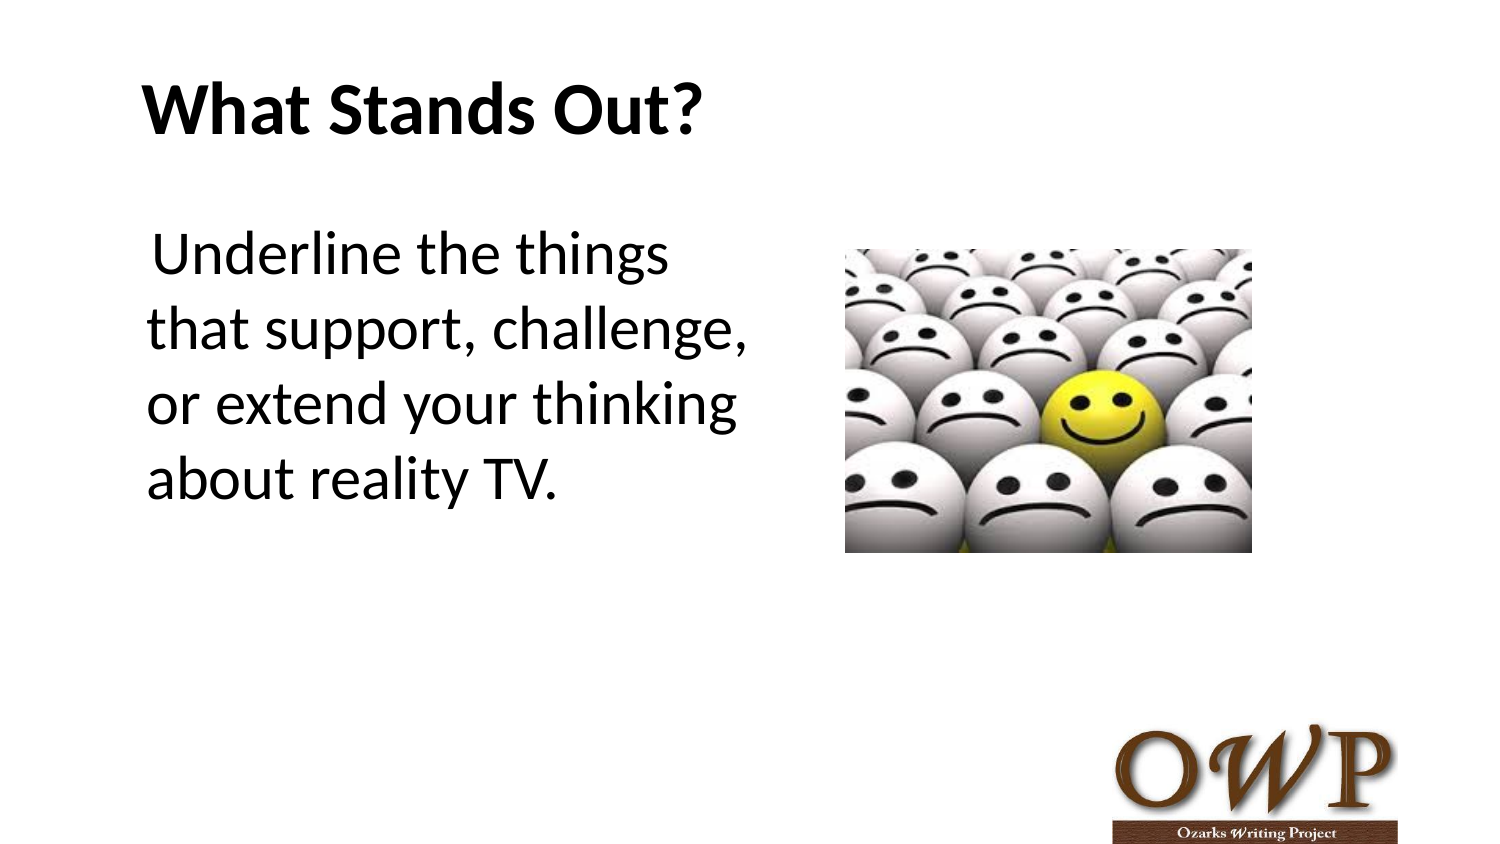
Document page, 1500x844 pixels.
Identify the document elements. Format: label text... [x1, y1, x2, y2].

title What Stands Out? [75, 33, 1425, 175]
picture [1112, 717, 1399, 844]
picture [844, 249, 1252, 553]
list Underline the things that support, challenge, or extend your thinking about reality TV. [75, 196, 785, 754]
